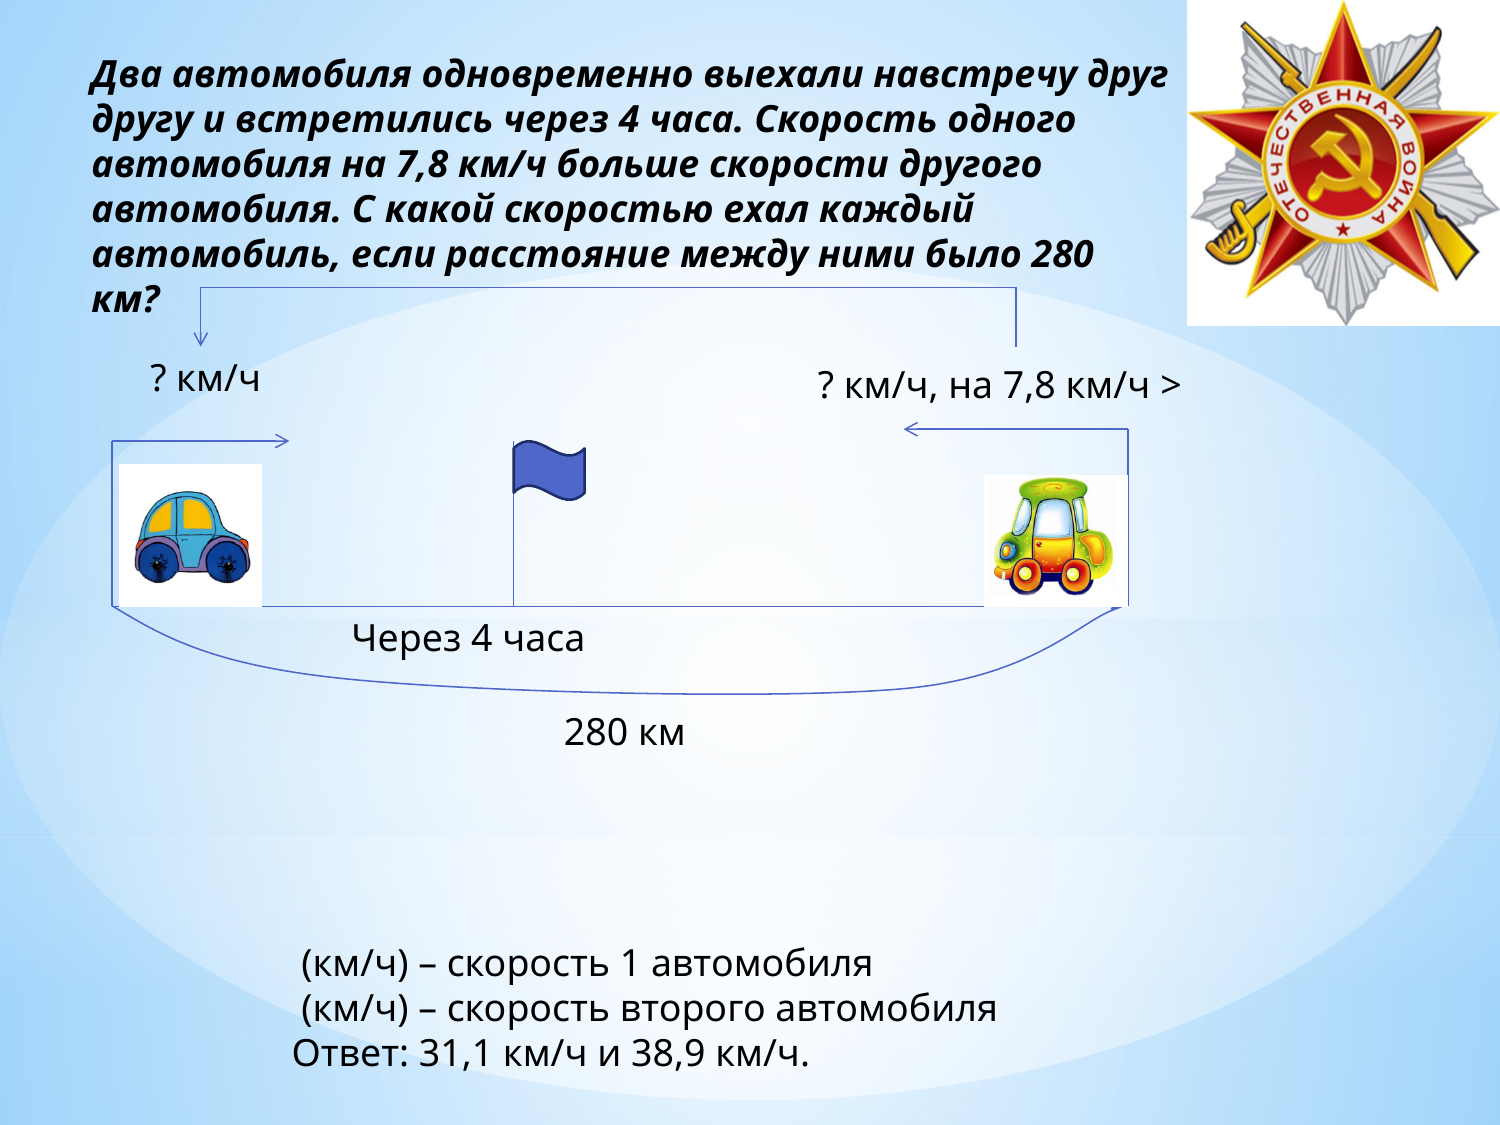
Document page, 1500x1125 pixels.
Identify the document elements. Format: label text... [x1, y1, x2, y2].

text_box [131, 616, 1099, 695]
text_box Через 4 часа [336, 616, 727, 667]
text_box ? км/ч [135, 346, 290, 407]
text_box Два автомобиля одновременно выехали навстречу друг другу и встретились через 4 часа. Скорость одного автомобиля на 7,8 км/ч больше скорости другого автомобиля. С какой скоростью ехал каждый автомобиль, если расстояние между ними было 280 км? [76, 42, 1181, 328]
text_box ? км/ч, на 7,8 км/ч > [803, 353, 1229, 413]
picture [1186, 0, 1500, 327]
text_box 280 км [549, 700, 857, 761]
picture [119, 464, 262, 607]
picture [983, 474, 1129, 607]
text_box [516, 440, 586, 502]
